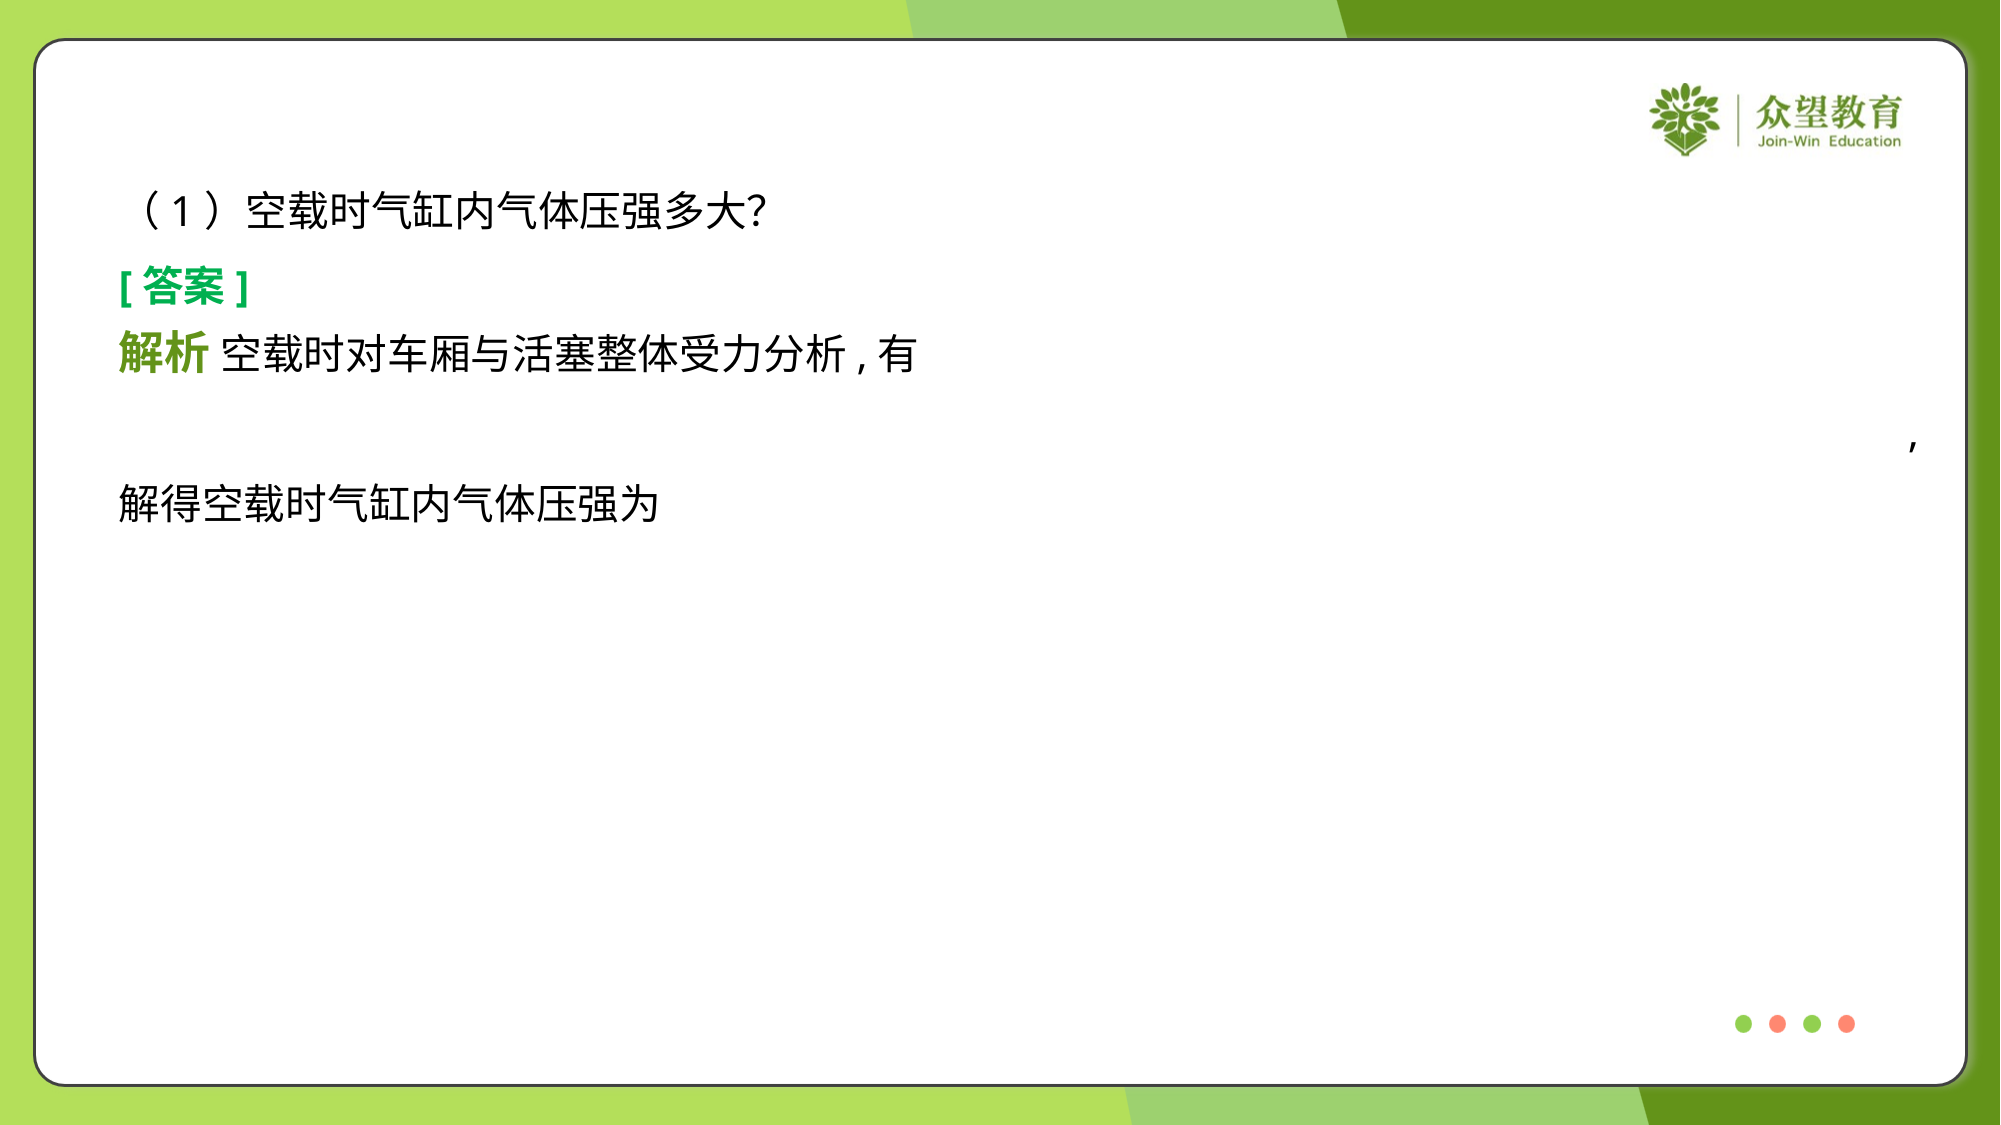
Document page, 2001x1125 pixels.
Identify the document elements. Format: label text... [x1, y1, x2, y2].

text_box （1）空载时气缸内气体压强多大？ [118, 159, 1883, 227]
picture [0, 0, 2000, 1125]
